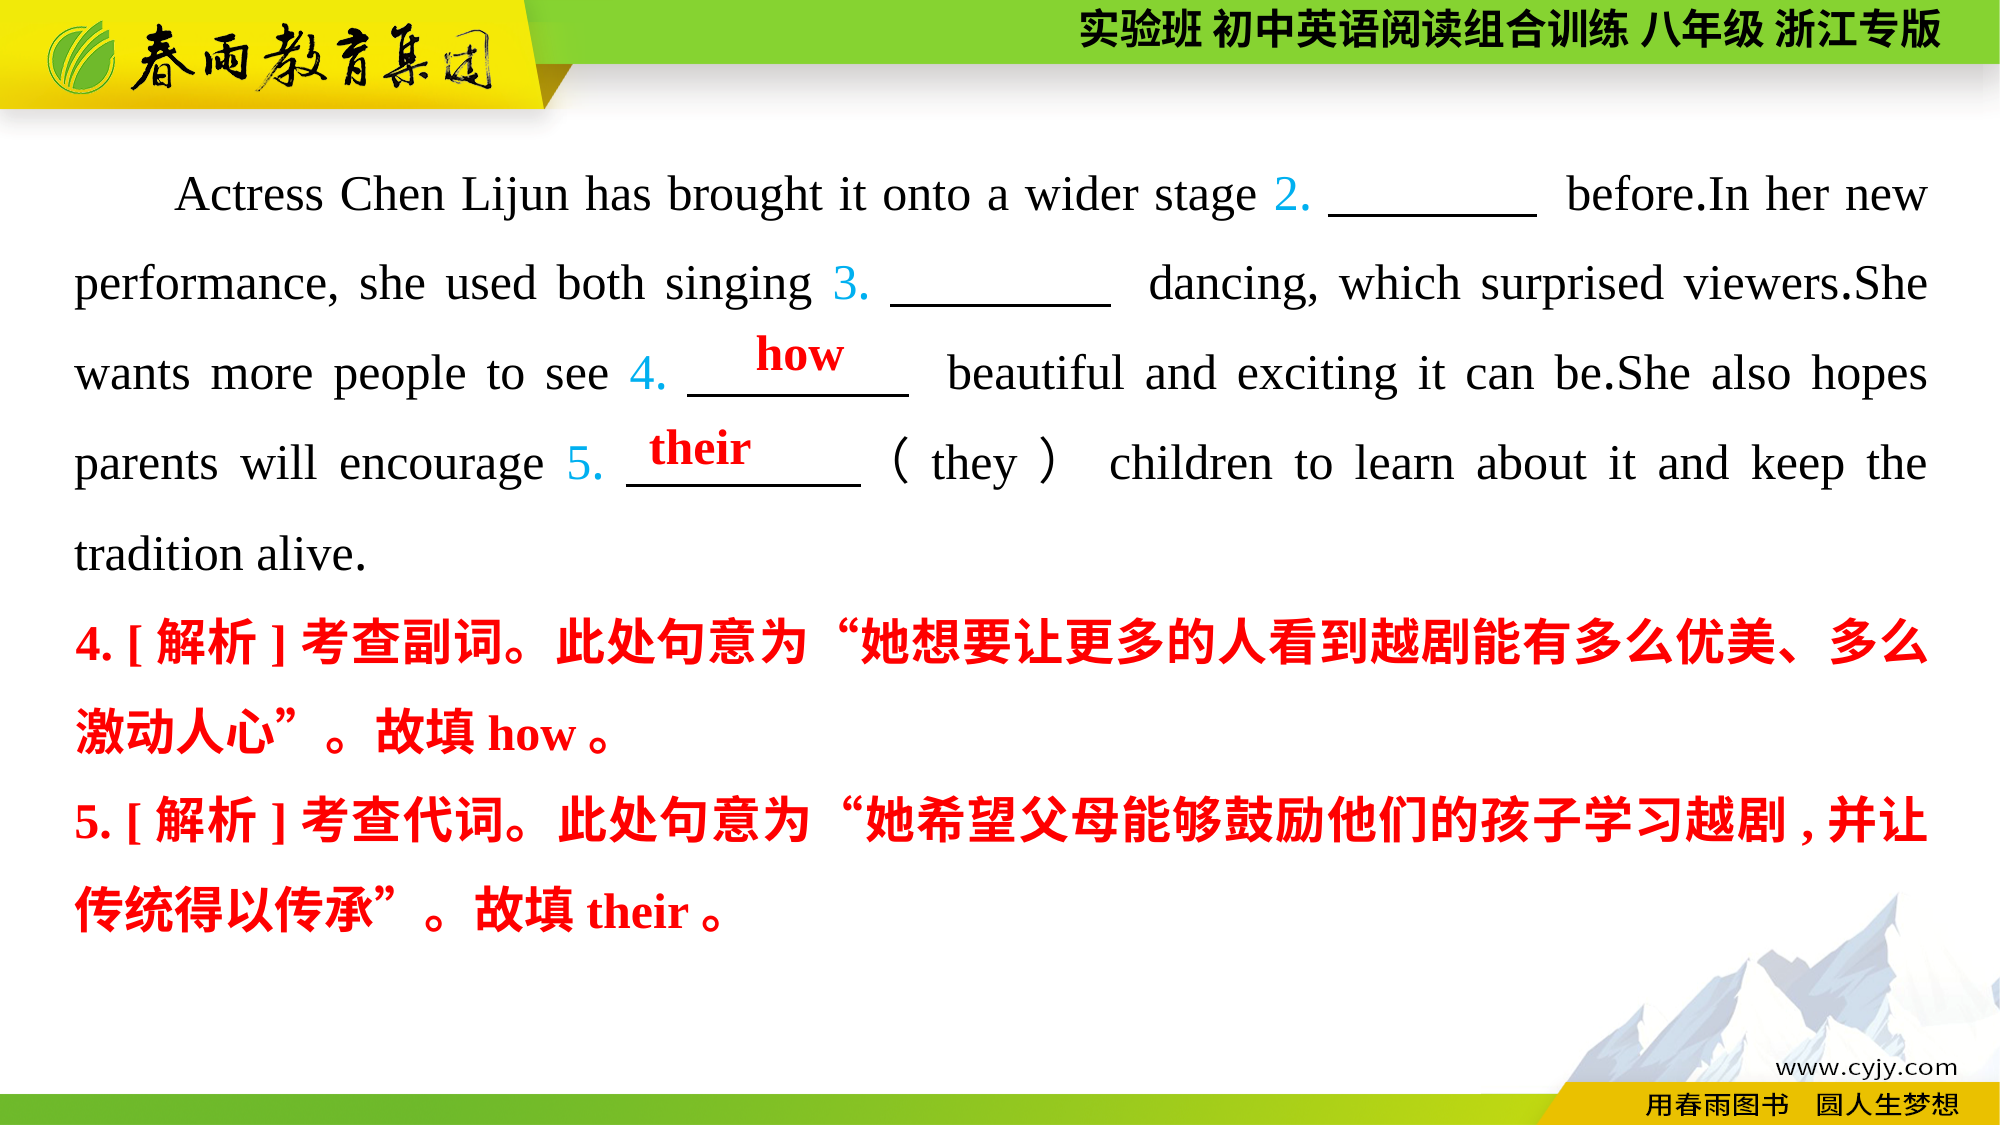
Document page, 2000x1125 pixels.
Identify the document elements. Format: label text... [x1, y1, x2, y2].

list Actress Chen Lijun has brought it onto a wider stage 2. before.In her new performance, she used both singing 3. dancing, which surprised viewers.She wants more people to see 4. beautiful and exciting it can be.She also hopes parents will encourage 5. （they）children to learn about it and keep the tradition alive. [59, 122, 1944, 581]
text_box 4. [解析]考查副词。此处句意为“她想要让更多的人看到越剧能有多么优美、多么激动人心”。故填how。 [60, 573, 1945, 769]
text_box how [740, 313, 860, 389]
text_box their [634, 407, 767, 483]
text_box 5. [解析]考查代词。此处句意为“她希望父母能够鼓励他们的孩子学习越剧,并让传统得以传承”。故填their。 [59, 751, 1944, 947]
picture [0, 0, 2000, 1125]
